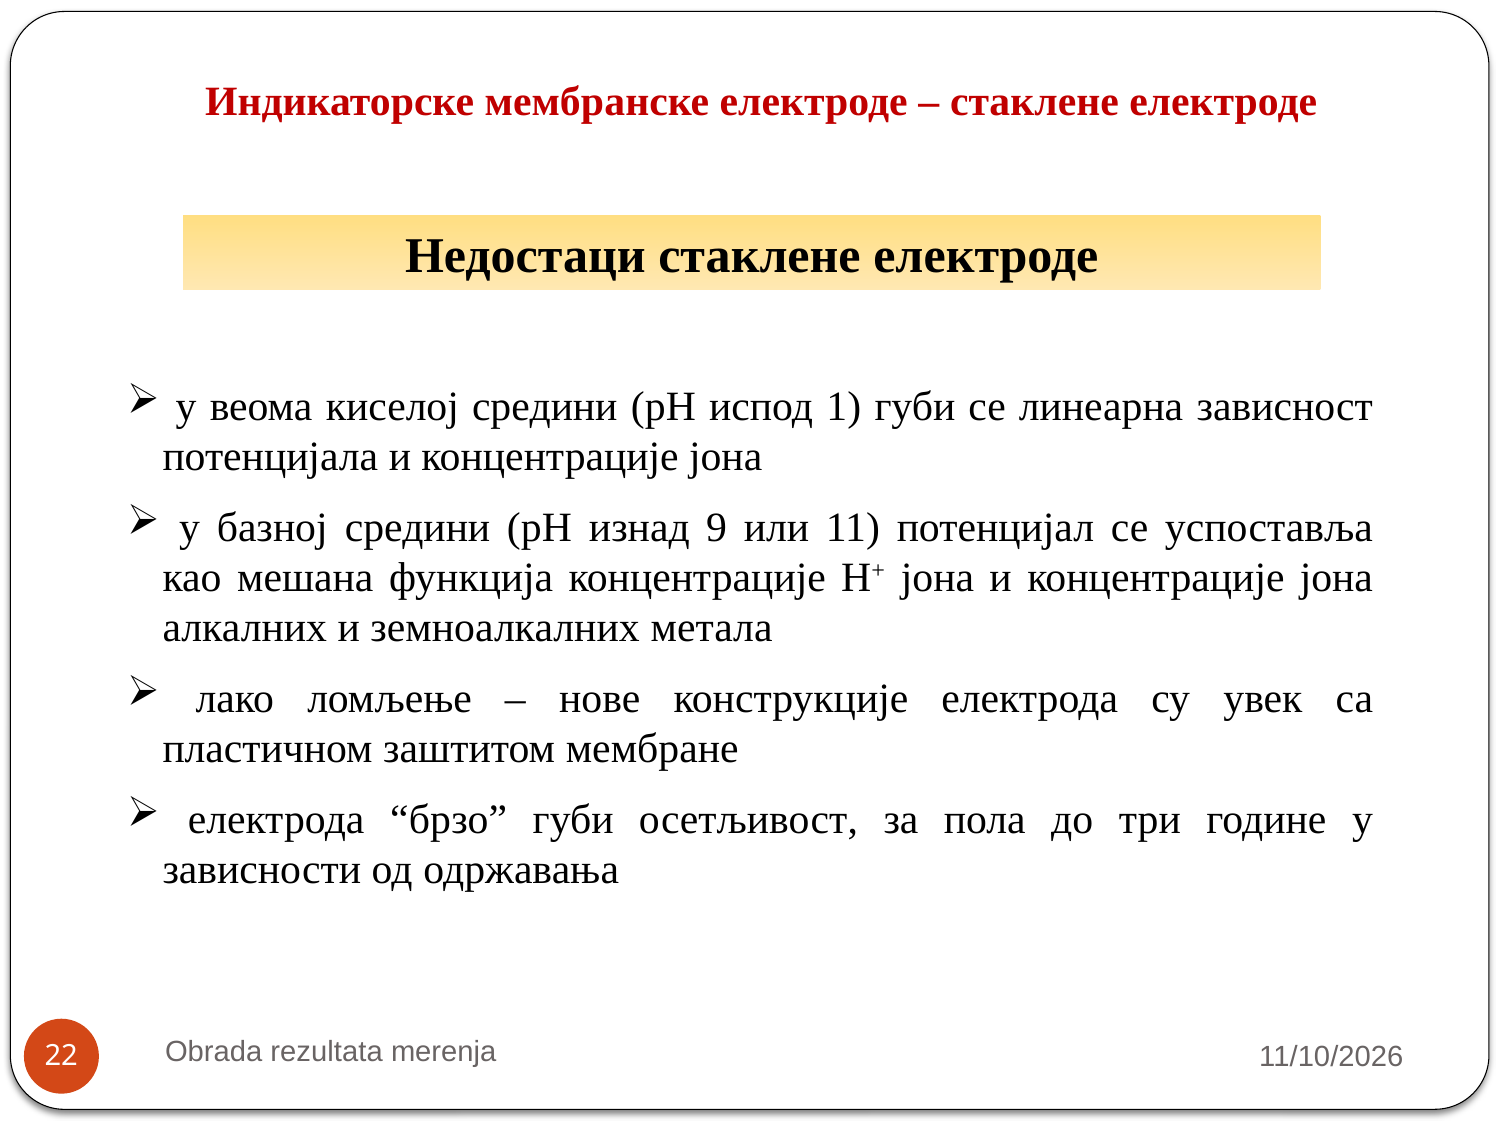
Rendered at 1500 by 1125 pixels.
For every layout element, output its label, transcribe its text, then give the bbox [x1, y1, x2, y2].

text_box у веома киселој средини (pH испод 1) губи се линеарна зависност потенцијала и концентрације јона у базној средини (pH изнад 9 или 11) потенцијал се успоставља као мешана функција концентрације H+ јона и концентрације јона алкалних и земноалкалних метала лако ломљење – нове конструкције електрода су увек са пластичном заштитом мембране електрода “брзо” губи осетљивост, за пола до три године у зависности од одржавања [112, 371, 1388, 899]
text_box Индикаторске мембранске електроде – стаклене електроде [123, 66, 1399, 132]
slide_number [1012, 1015, 1419, 1094]
slide_number 22 [23, 1018, 99, 1094]
footer Obrada rezultata merenja [150, 1012, 800, 1088]
text_box Недостаци стаклене електроде [183, 215, 1321, 290]
